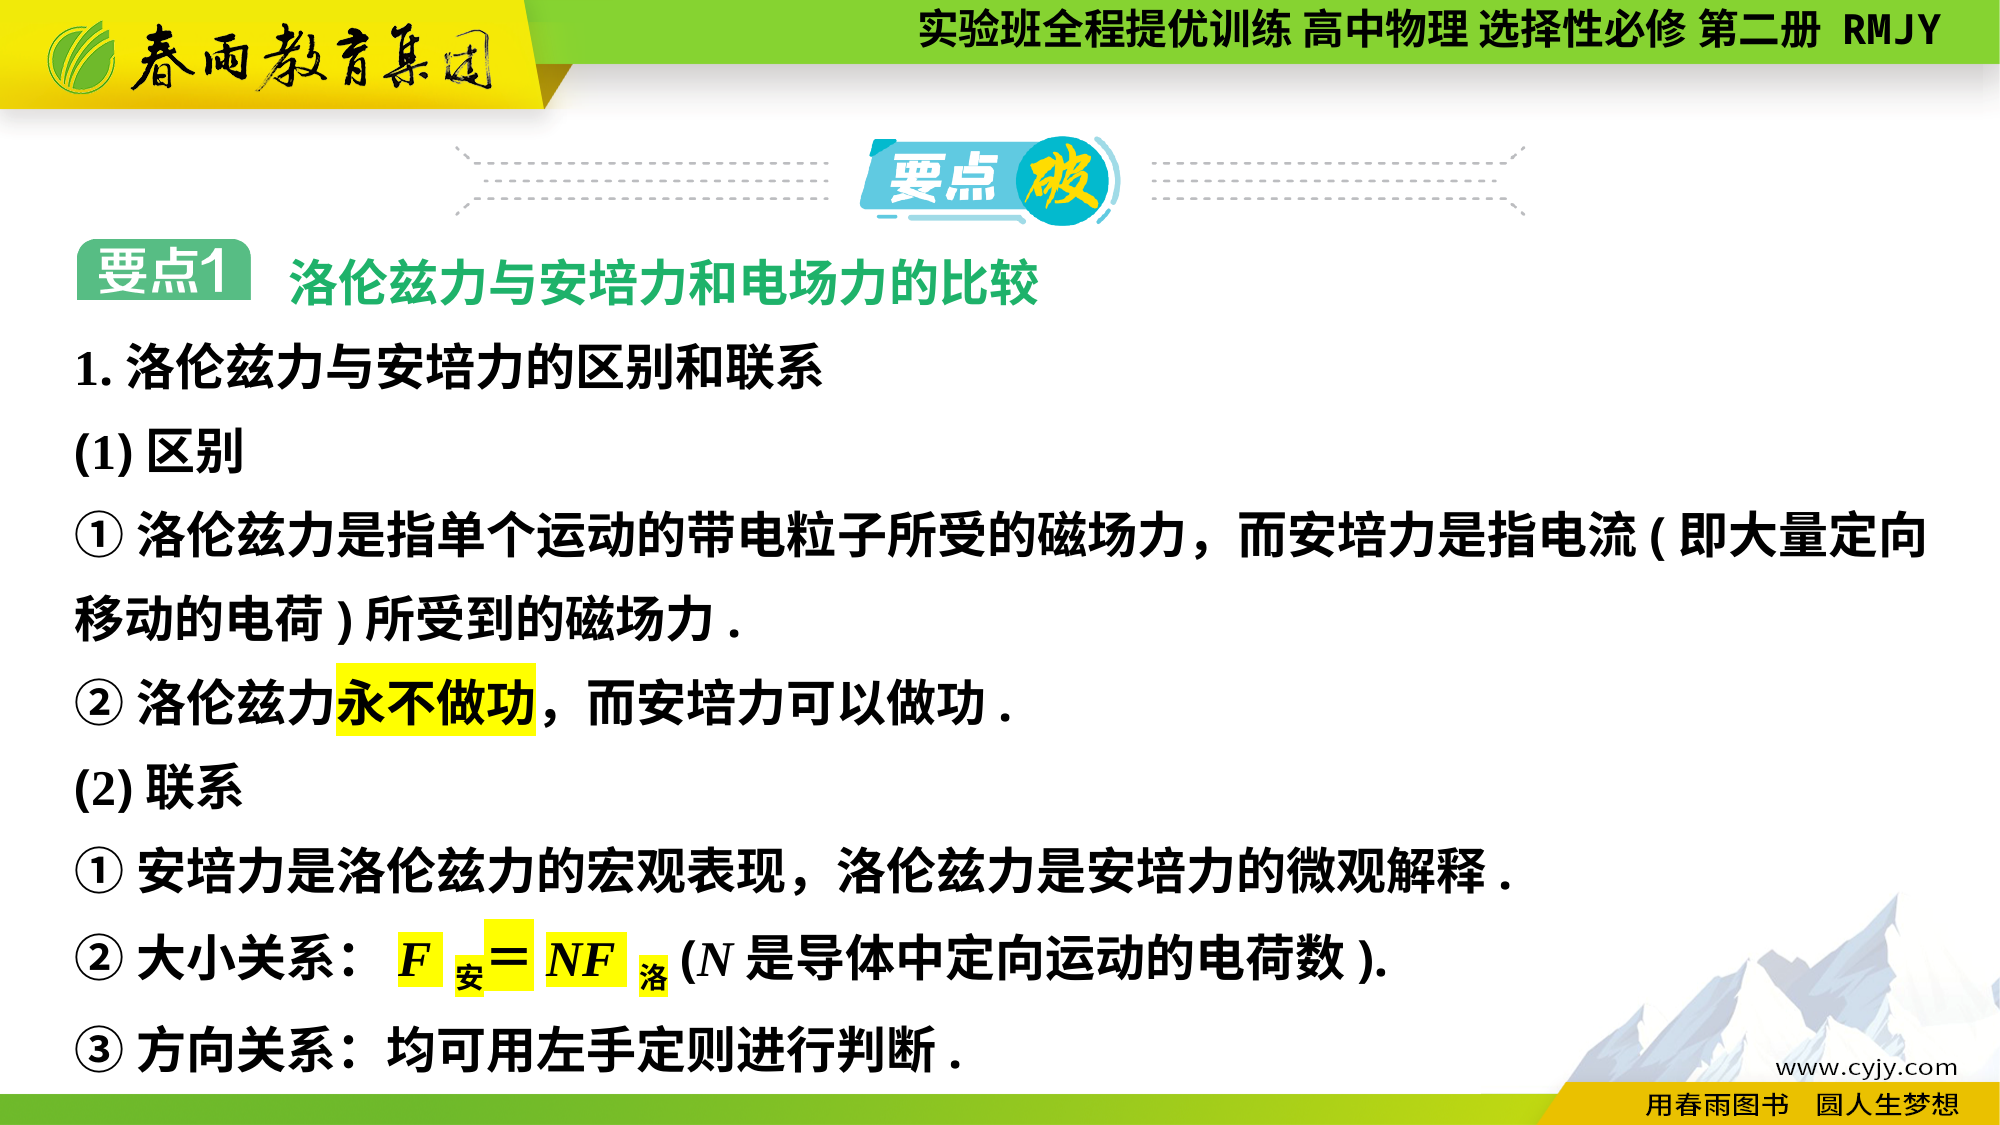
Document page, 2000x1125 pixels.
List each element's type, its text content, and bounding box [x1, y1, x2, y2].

list 洛伦兹力与安培力和电场力的比较 1.洛伦兹力与安培力的区别和联系 (1)区别 ①洛伦兹力是指单个运动的带电粒子所受的磁场力，而安培力是指电流(即大量定向移动的电荷)所受到的磁场力. ②洛伦兹力永不做功，而安培力可以做功. (2)联系 ①安培力是洛伦兹力的宏观表现，洛伦兹力是安培力的微观解释. ②大小关系：F 安＝NF 洛(N是导体中定向运动的电荷数). ③方向关系：均可用左手定则进行判断. [59, 219, 1944, 1083]
picture [0, 0, 2000, 1125]
